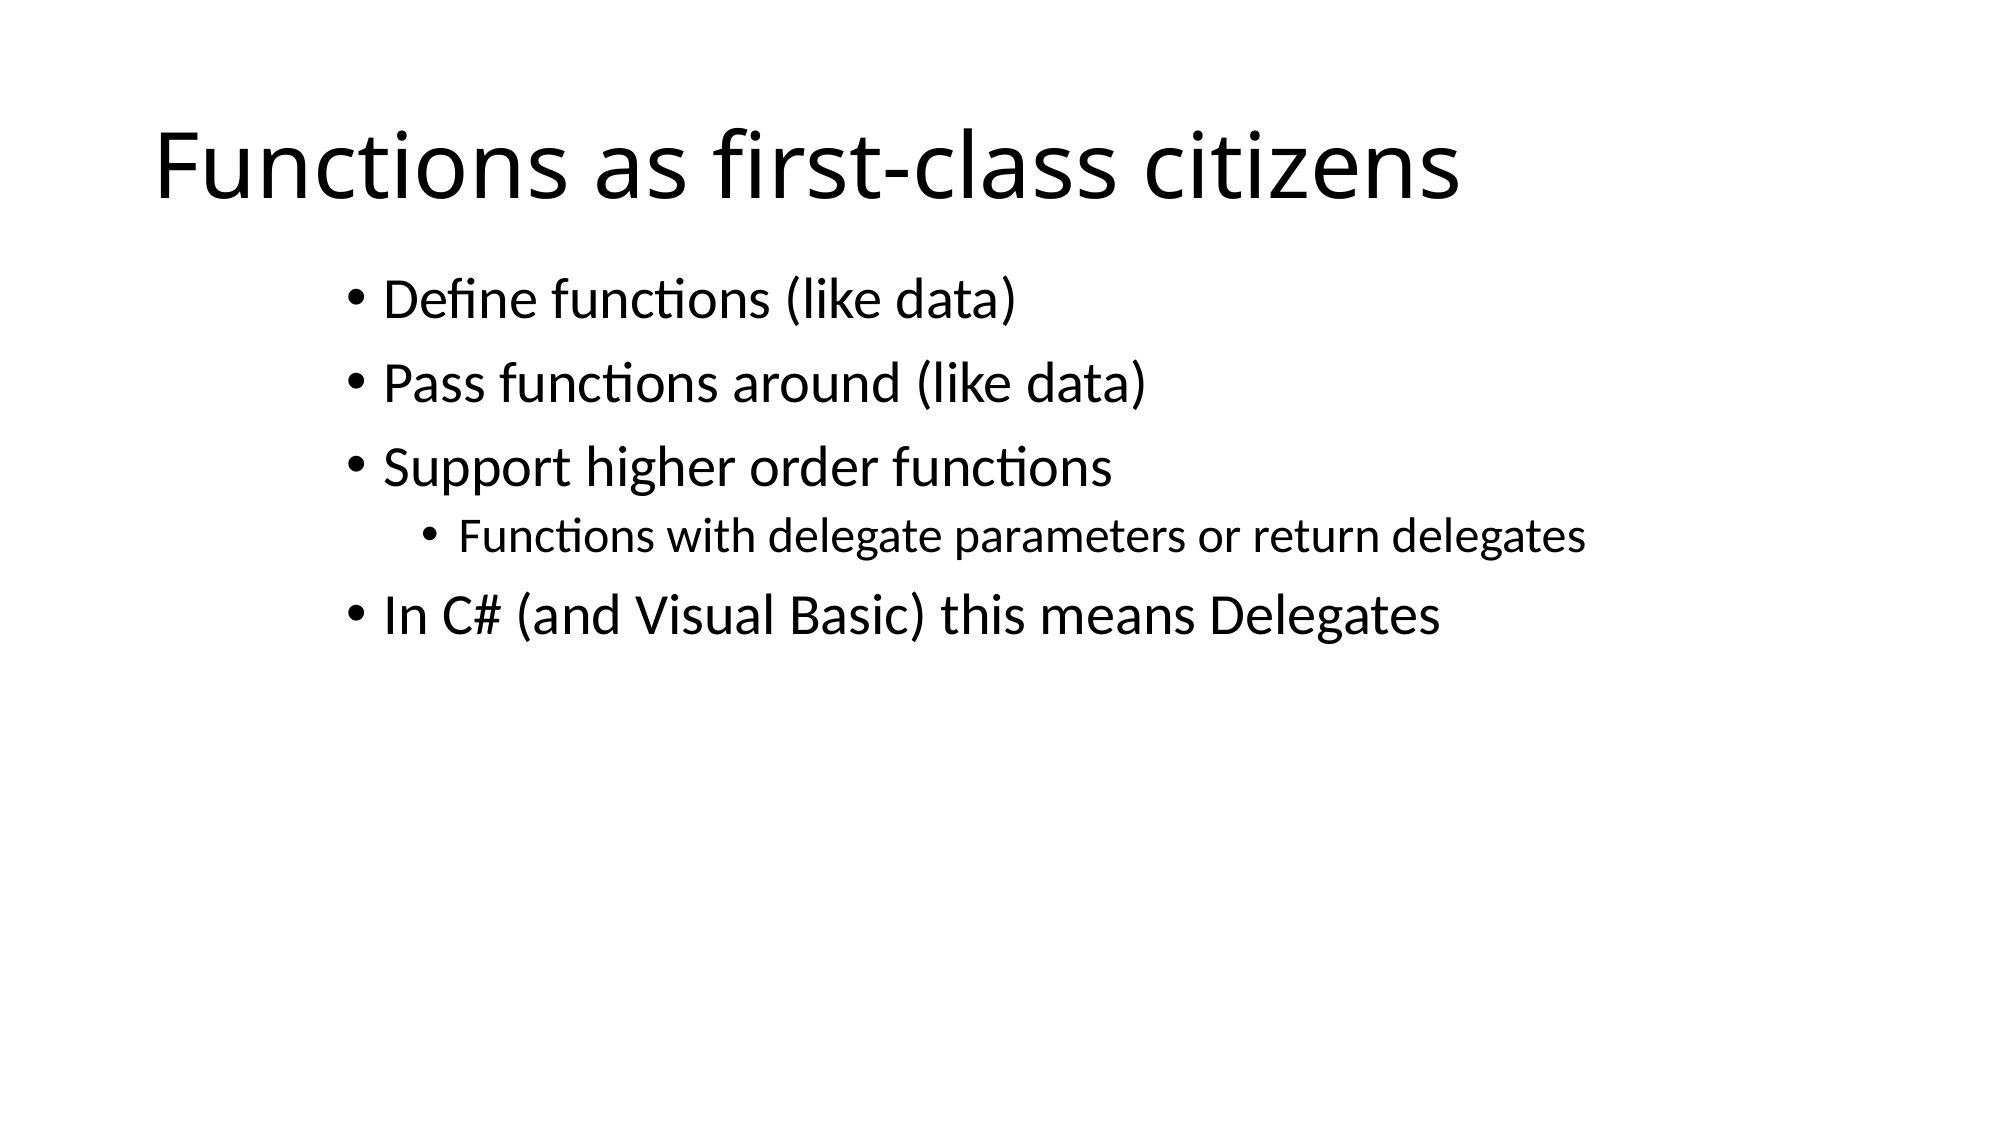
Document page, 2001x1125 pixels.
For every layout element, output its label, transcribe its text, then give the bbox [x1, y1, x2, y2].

title Functions as first-class citizens [137, 59, 1863, 278]
list Define functions (like data) Pass functions around (like data) Support higher order functions Functions with delegate parameters or return delegates In C# (and Visual Basic) this means Delegates [331, 261, 1863, 1017]
